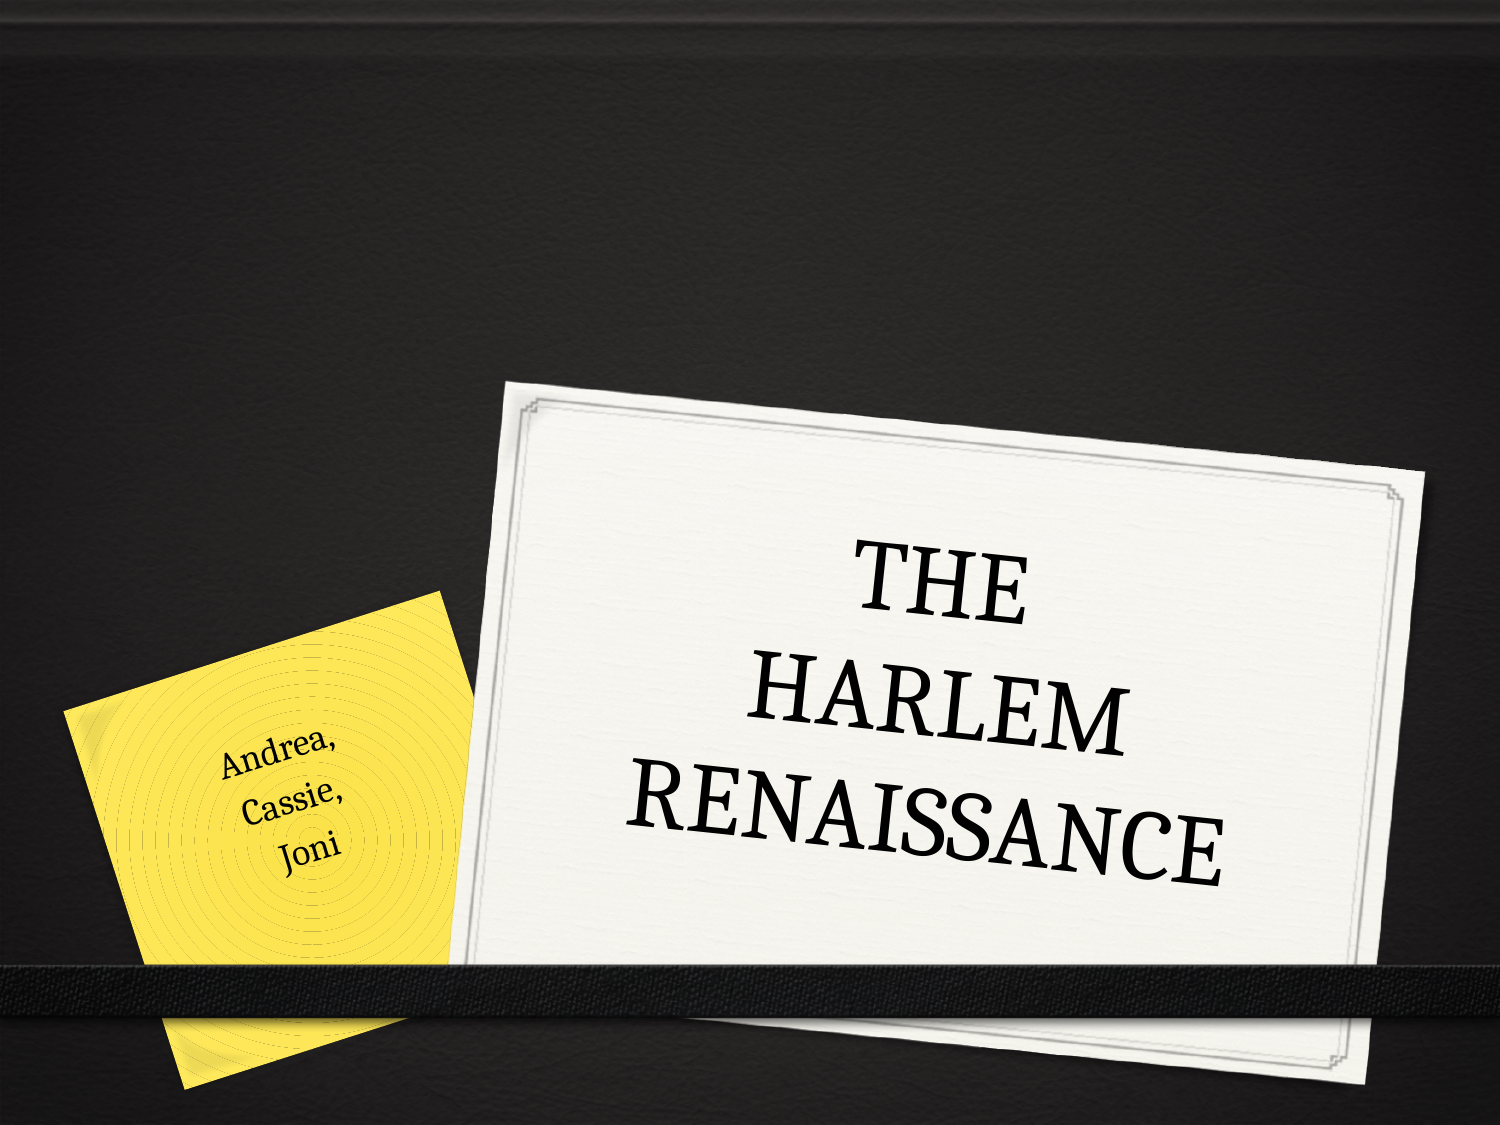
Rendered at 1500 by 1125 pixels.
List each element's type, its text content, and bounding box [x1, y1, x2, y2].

title THE HARLEM RENAISSANCE [525, 500, 1352, 925]
subtitle Andrea, Cassie, Joni [87, 662, 514, 975]
picture [0, 379, 1500, 1102]
picture [69, 693, 153, 774]
